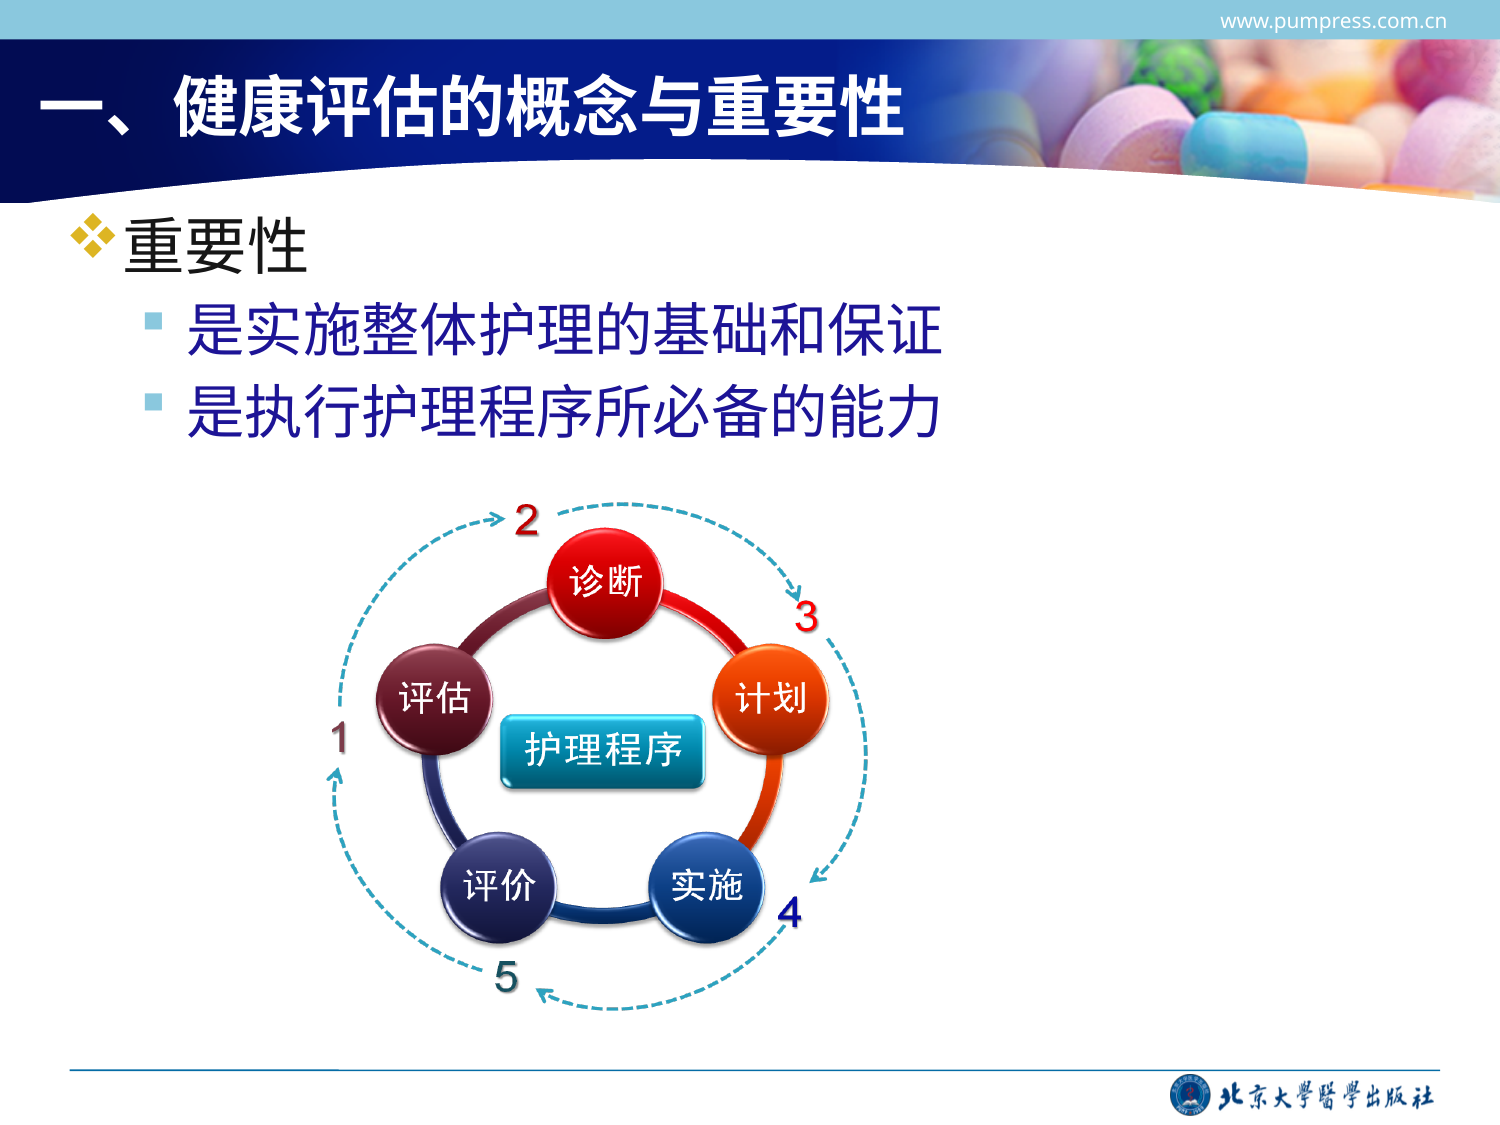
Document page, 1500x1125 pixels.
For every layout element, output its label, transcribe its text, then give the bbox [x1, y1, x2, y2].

picture [0, 40, 1500, 203]
title 一、健康评估的概念与重要性 [23, 58, 1349, 152]
picture [271, 479, 934, 1012]
list 重要性 是实施整体护理的基础和保证 是执行护理程序所必备的能力 [49, 198, 1463, 1026]
slide_number www.pumpress.com.cn [1024, 0, 1463, 38]
picture [1170, 1074, 1436, 1118]
